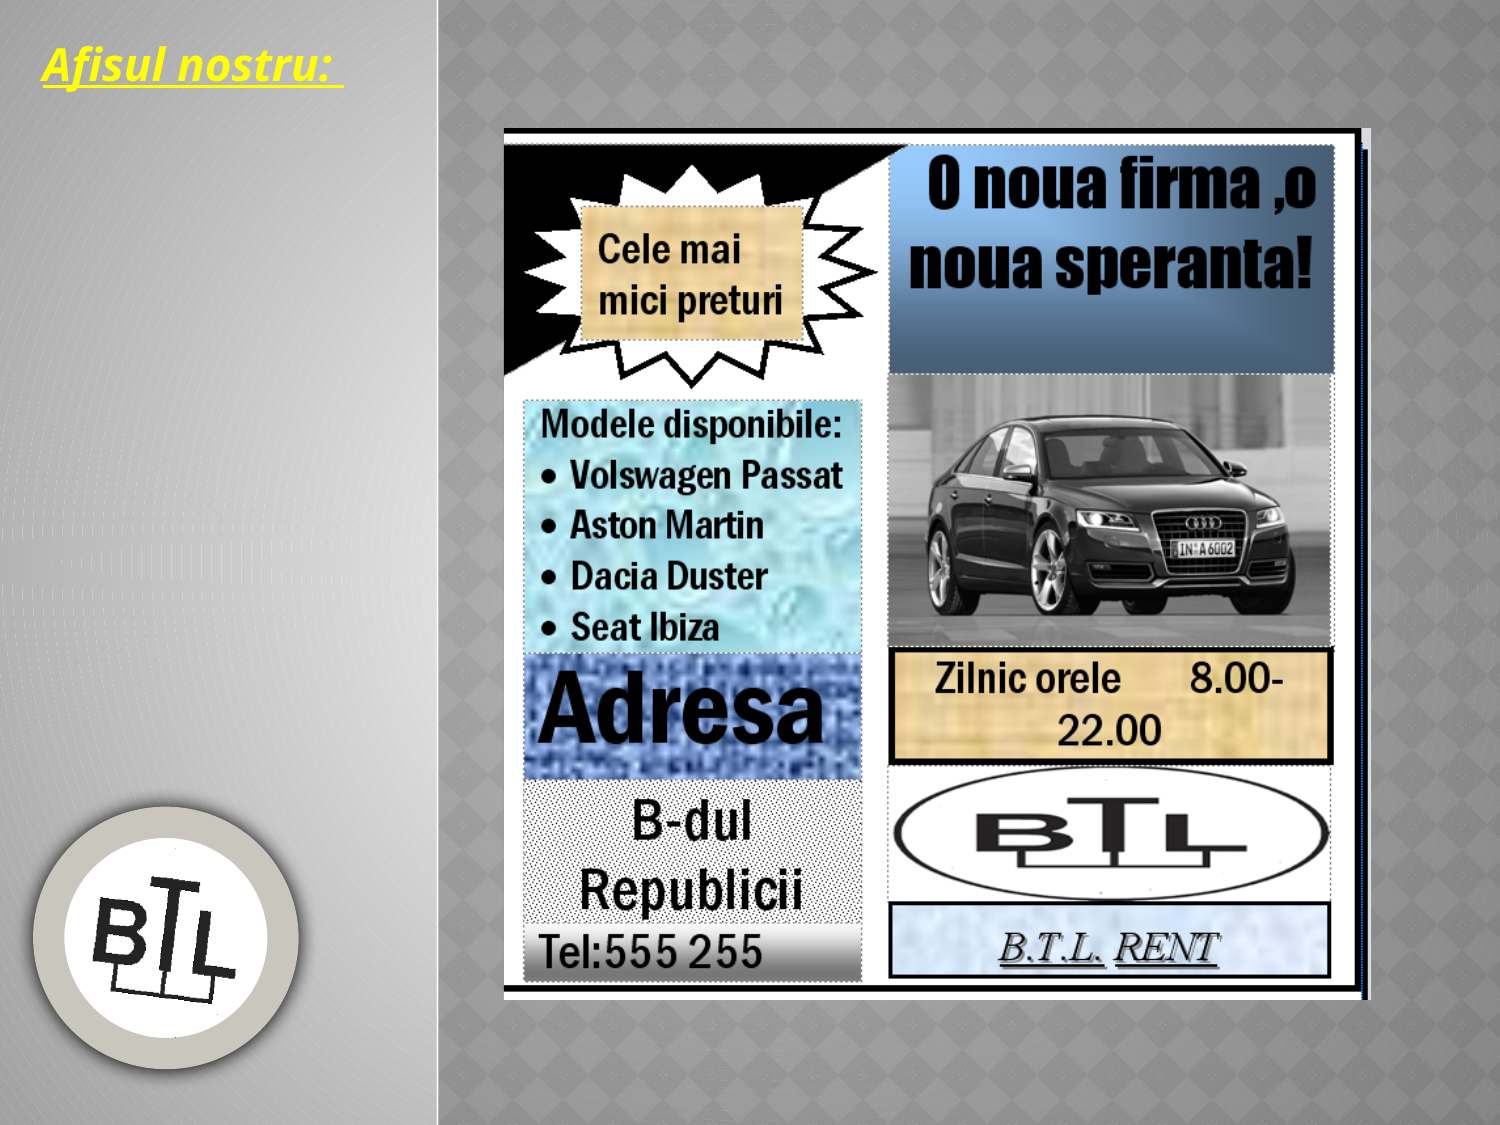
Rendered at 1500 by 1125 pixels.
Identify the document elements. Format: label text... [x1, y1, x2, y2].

picture [48, 821, 284, 1054]
subtitle Afisul nostru: [35, 35, 875, 216]
picture [503, 128, 1372, 1000]
